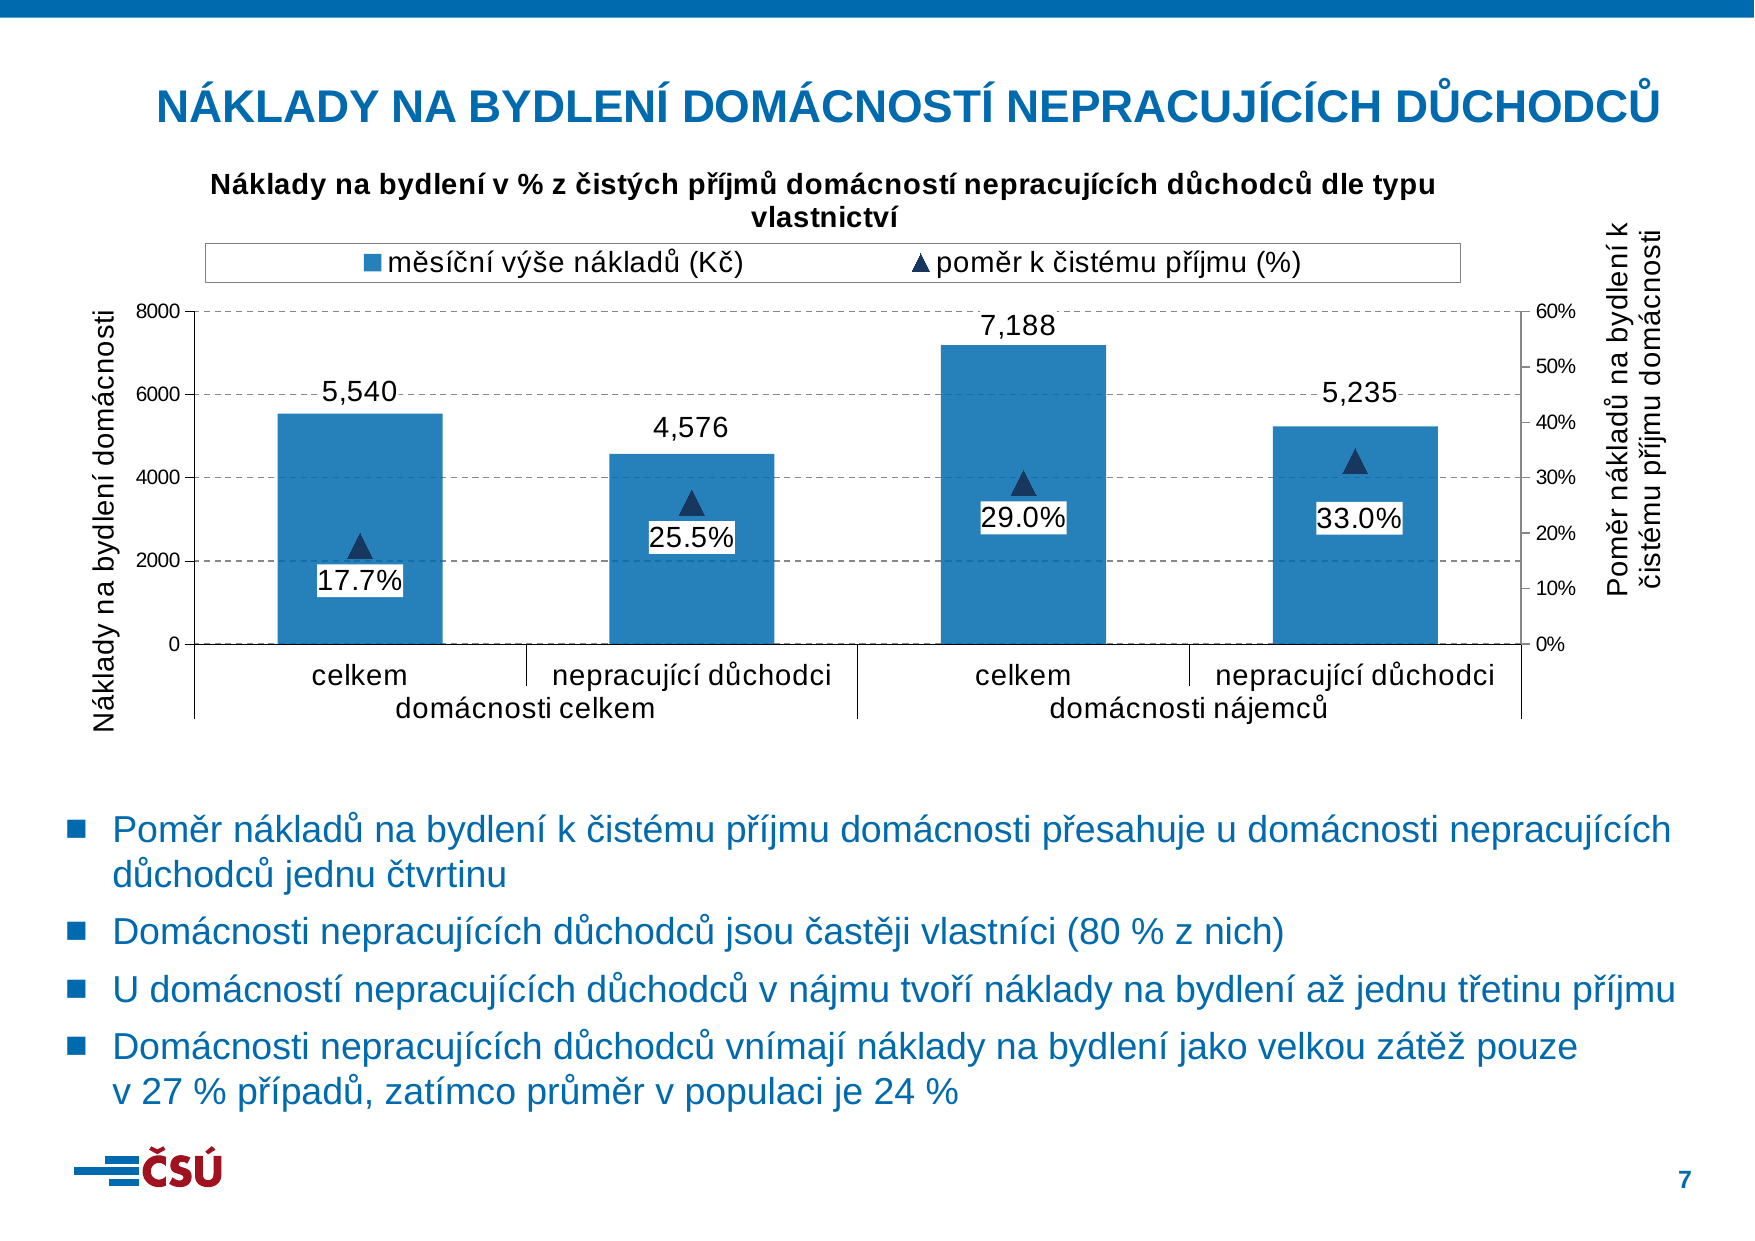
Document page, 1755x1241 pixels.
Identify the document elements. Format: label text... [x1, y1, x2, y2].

chart [38, 159, 1728, 763]
list Poměr nákladů na bydlení k čistému příjmu domácnosti přesahuje u domácnosti nepracujících důchodců jednu čtvrtinu Domácnosti nepracujících důchodců jsou častěji vlastníci (80 % z nich) U domácností nepracujících důchodců v nájmu tvoří náklady na bydlení až jednu třetinu příjmu Domácnosti nepracujících důchodců vnímají náklady na bydlení jako velkou zátěž pouze v 27 % případů, zatímco průměr v populaci je 24 % [50, 797, 1704, 1129]
list Náklady na bydlení domácností nepracujících důchodců [156, 76, 1672, 156]
